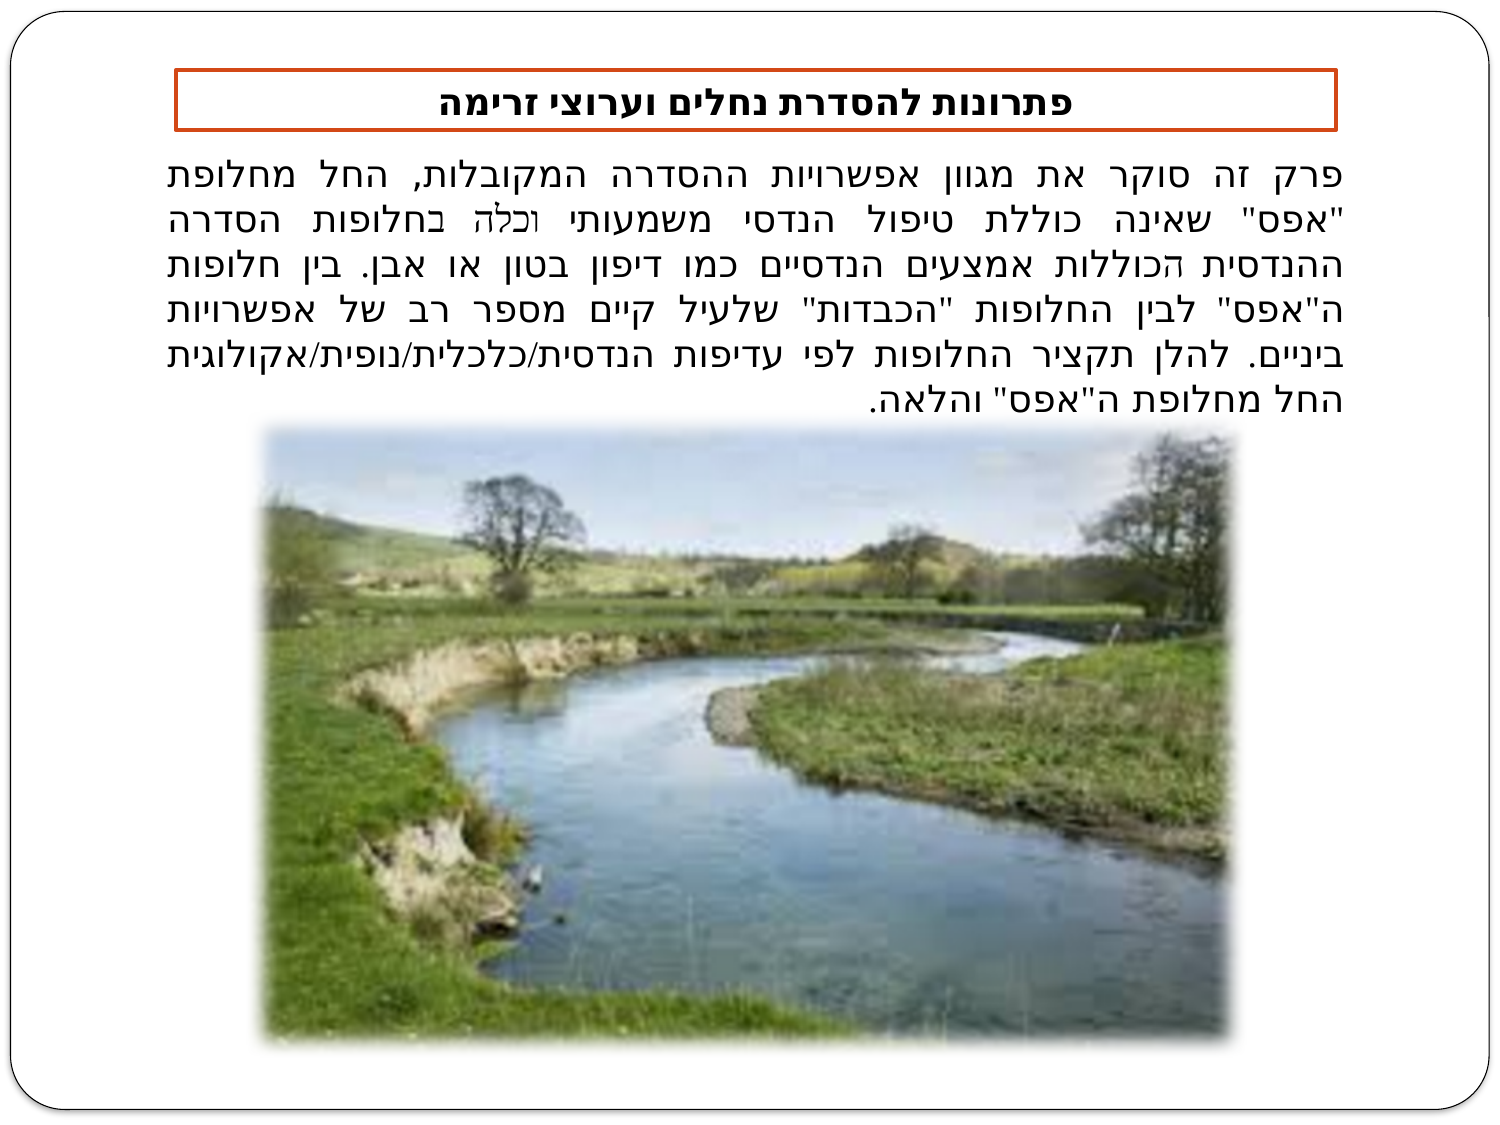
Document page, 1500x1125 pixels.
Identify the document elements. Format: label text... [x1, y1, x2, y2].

text_box פתרונות להסדרת נחלים וערוצי זרימה [174, 68, 1338, 132]
text_box פרק זה סוקר את מגוון אפשרויות ההסדרה המקובלות, החל מחלופת "אפס" שאינה כוללת טיפול הנדסי משמעותי וכלה בחלופות הסדרה ההנדסית הכוללות אמצעים הנדסיים כמו דיפון בטון או אבן. בין חלופות ה"אפס" לבין החלופות "הכבדות" שלעיל קיים מספר רב של אפשרויות ביניים. להלן תקציר החלופות לפי עדיפות הנדסית/כלכלית/נופית/אקולוגית החל מחלופת ה"אפס" והלאה. [152, 142, 1360, 428]
picture [245, 409, 1247, 1058]
